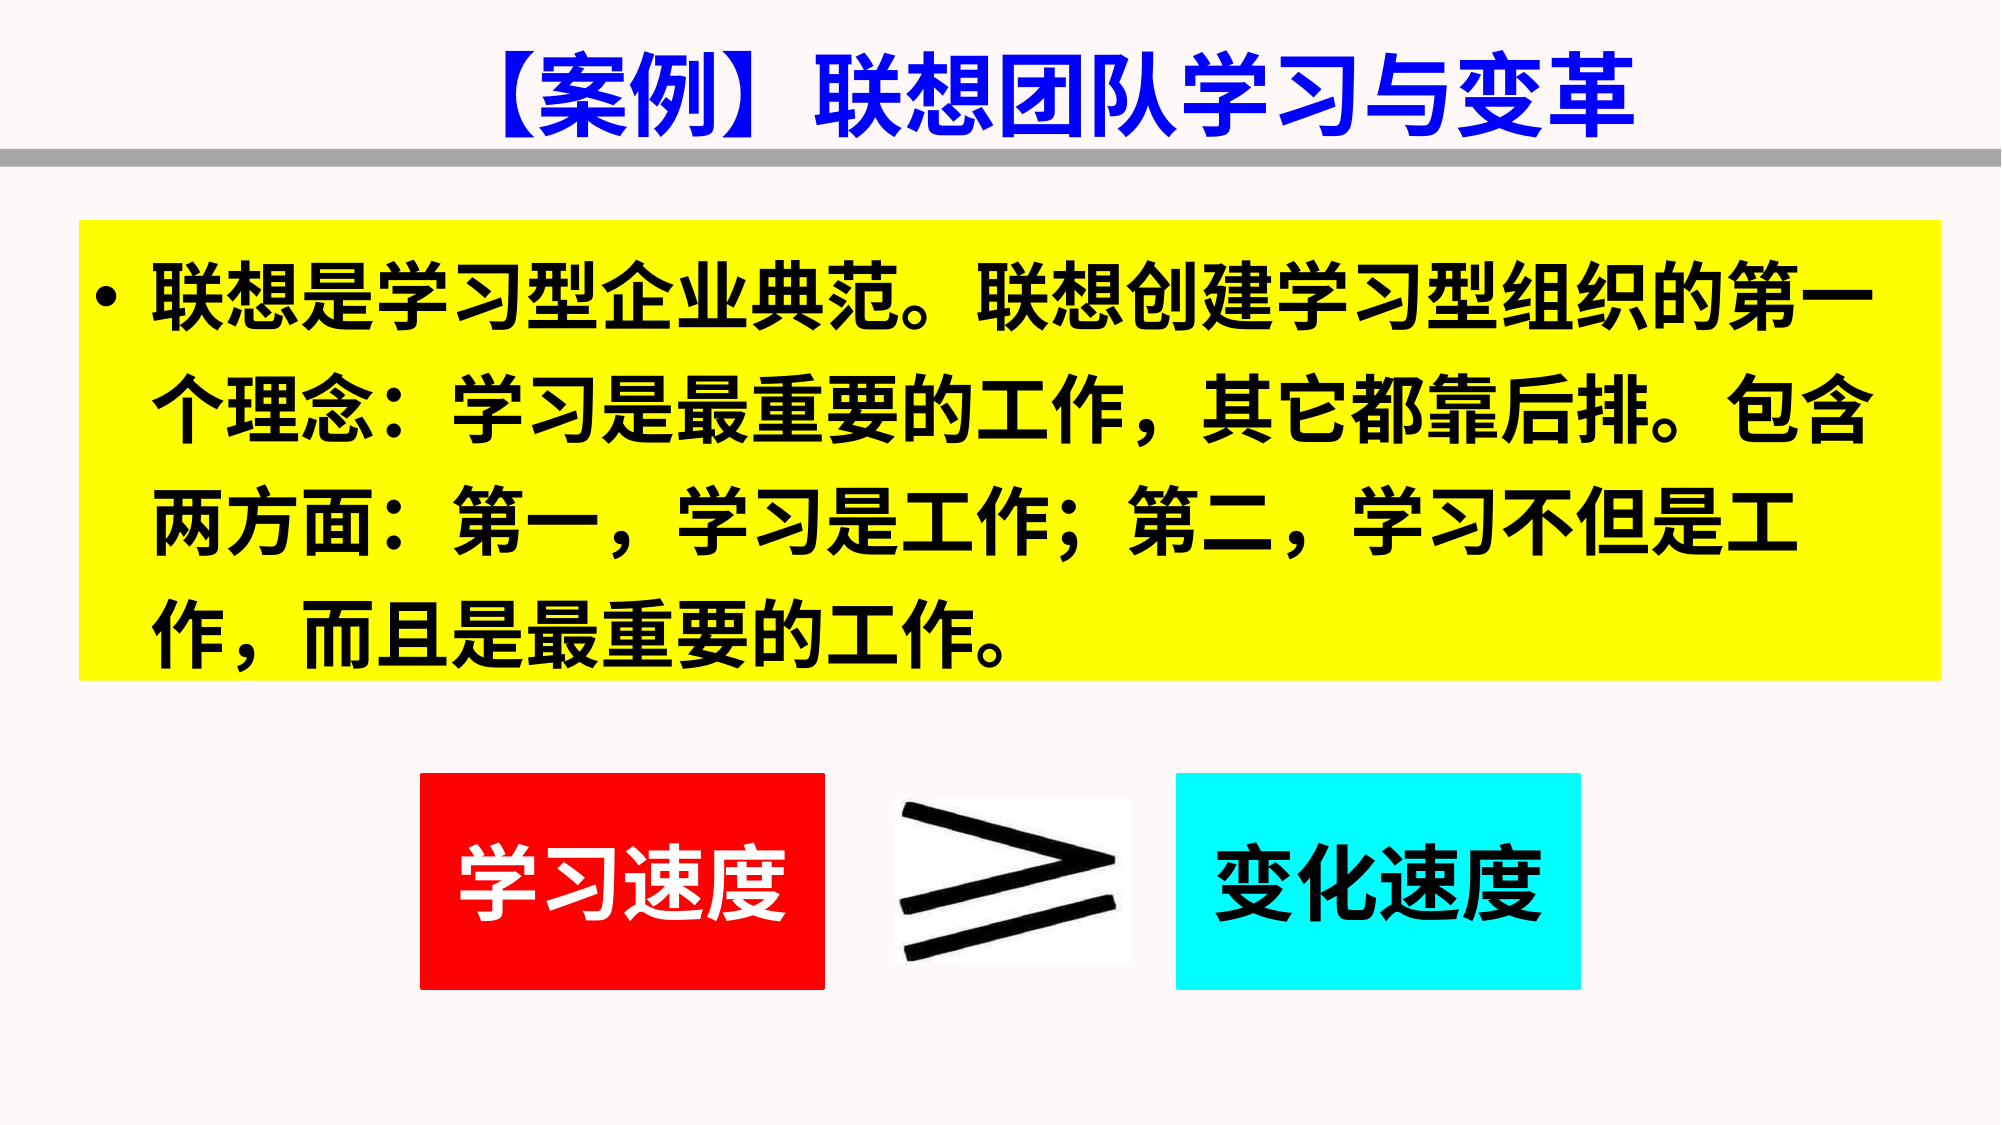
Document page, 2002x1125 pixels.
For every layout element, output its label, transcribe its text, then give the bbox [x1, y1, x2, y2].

text_box 联想是学习型企业典范。联想创建学习型组织的第一个理念：学习是最重要的工作，其它都靠后排。包含两方面：第一，学习是工作；第二，学习不但是工作，而且是最重要的工作。 [79, 220, 1941, 681]
text_box 【案例】联想团队学习与变革 [374, 30, 1710, 137]
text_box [421, 774, 1580, 988]
